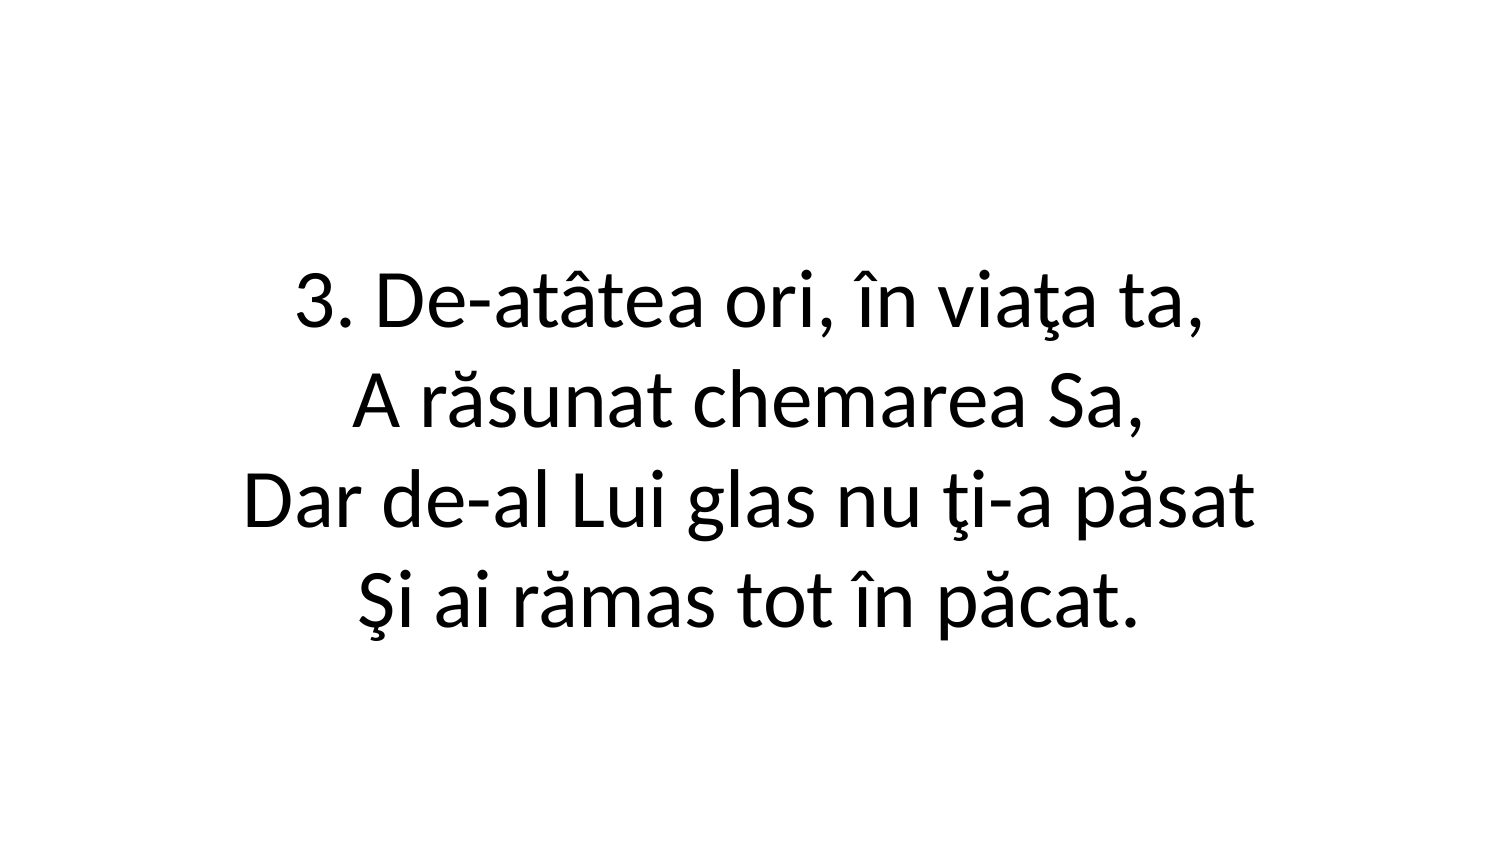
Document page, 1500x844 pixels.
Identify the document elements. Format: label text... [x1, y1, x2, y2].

text_box 3. De-atâtea ori, în viaţa ta, A răsunat chemarea Sa, Dar de-al Lui glas nu ţi-a păsat Şi ai rămas tot în păcat. [227, 192, 1272, 652]
